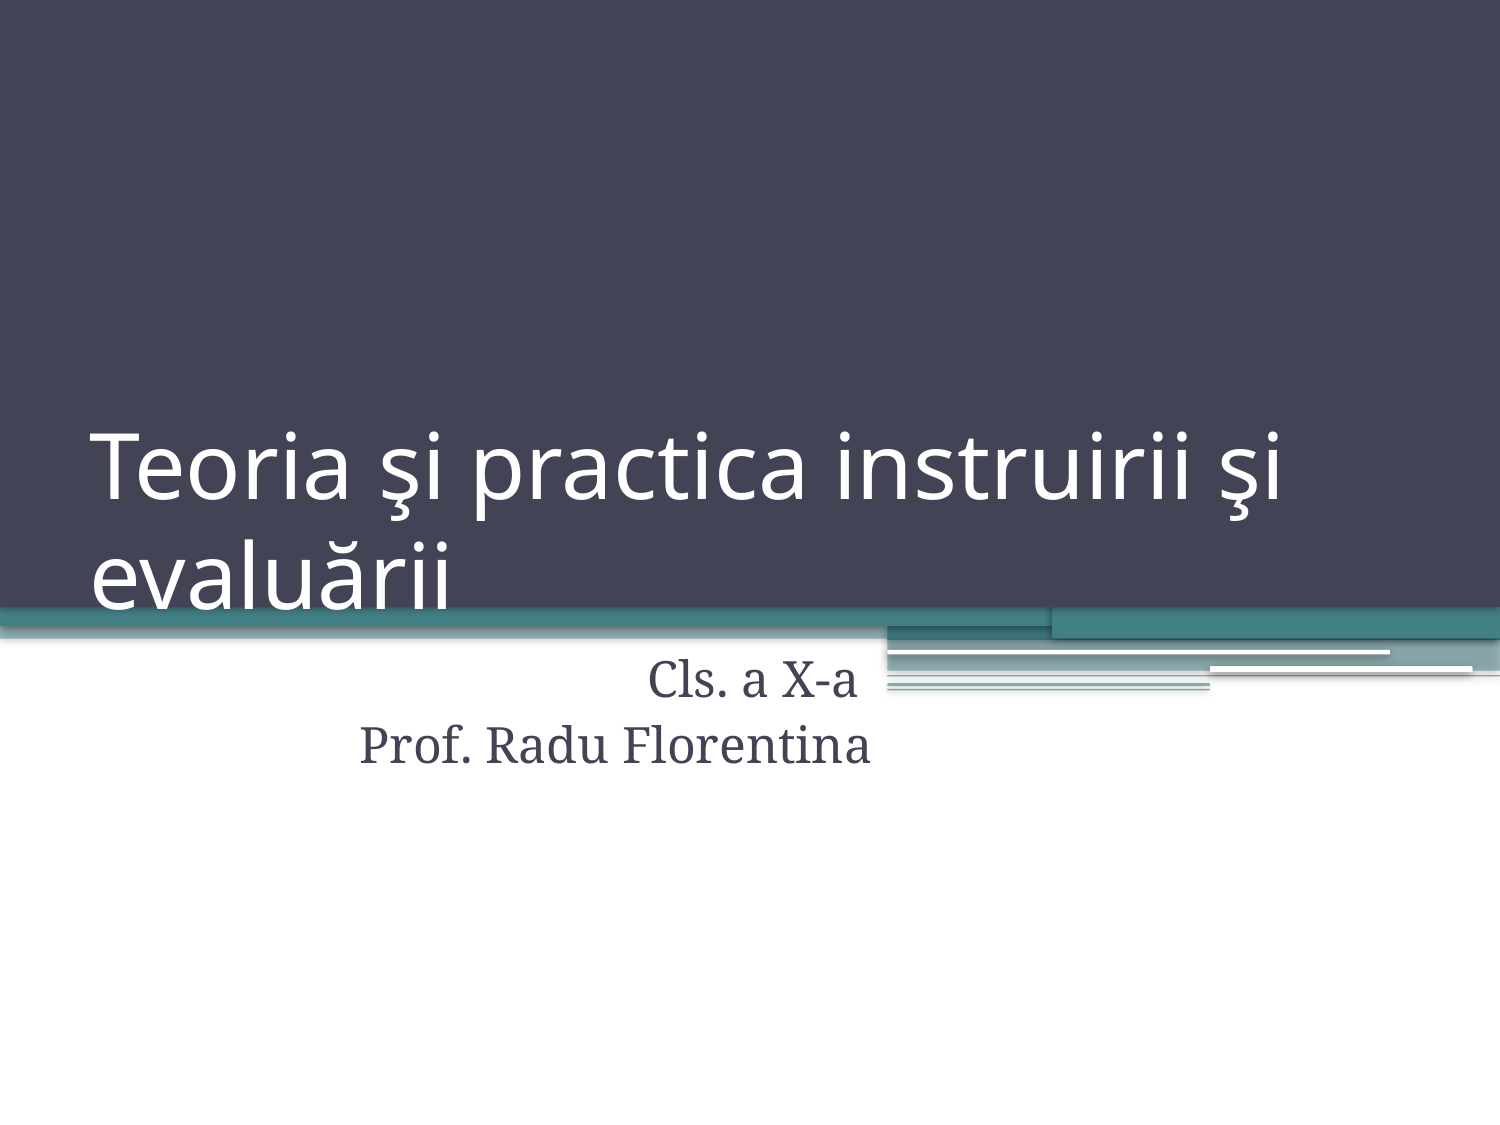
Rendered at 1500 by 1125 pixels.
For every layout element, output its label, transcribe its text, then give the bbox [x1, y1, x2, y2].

title Teoria şi practica instruirii şi evaluării [75, 394, 1463, 636]
subtitle Cls. a X-a Prof. Radu Florentina [75, 639, 888, 928]
